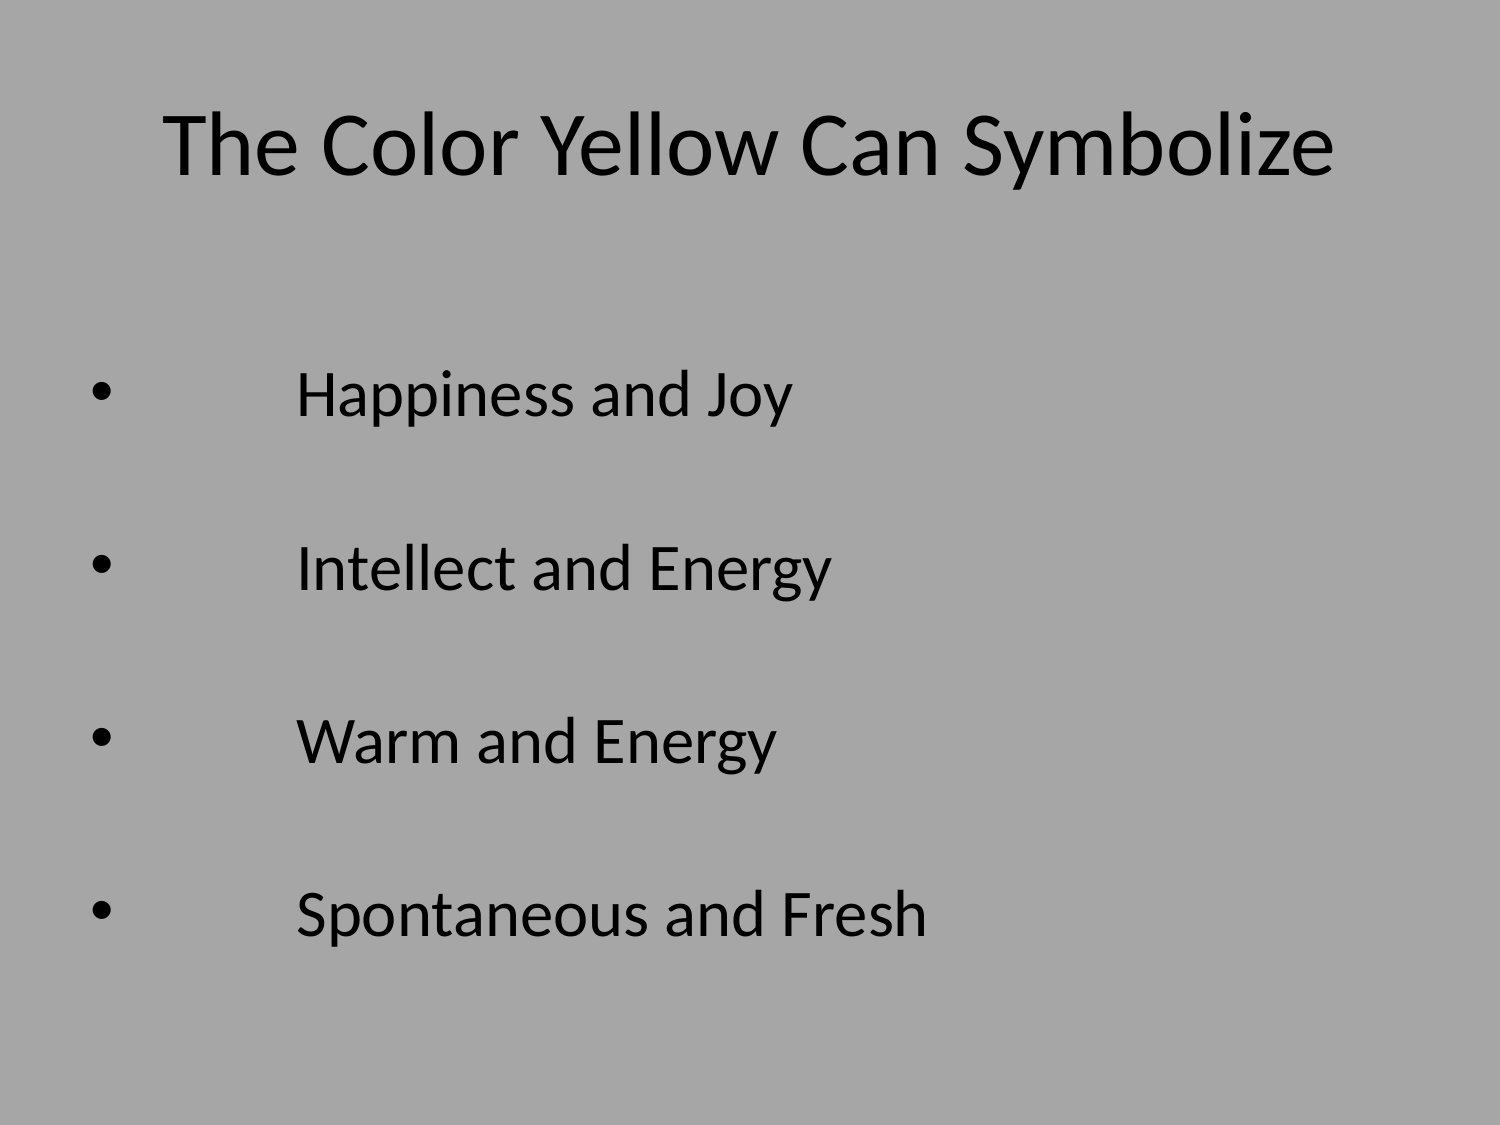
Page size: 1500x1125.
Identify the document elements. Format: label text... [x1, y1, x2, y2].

title The Color Yellow Can Symbolize [75, 45, 1425, 233]
list Happiness and Joy Intellect and Energy Warm and Energy Spontaneous and Fresh [75, 262, 1425, 1005]
